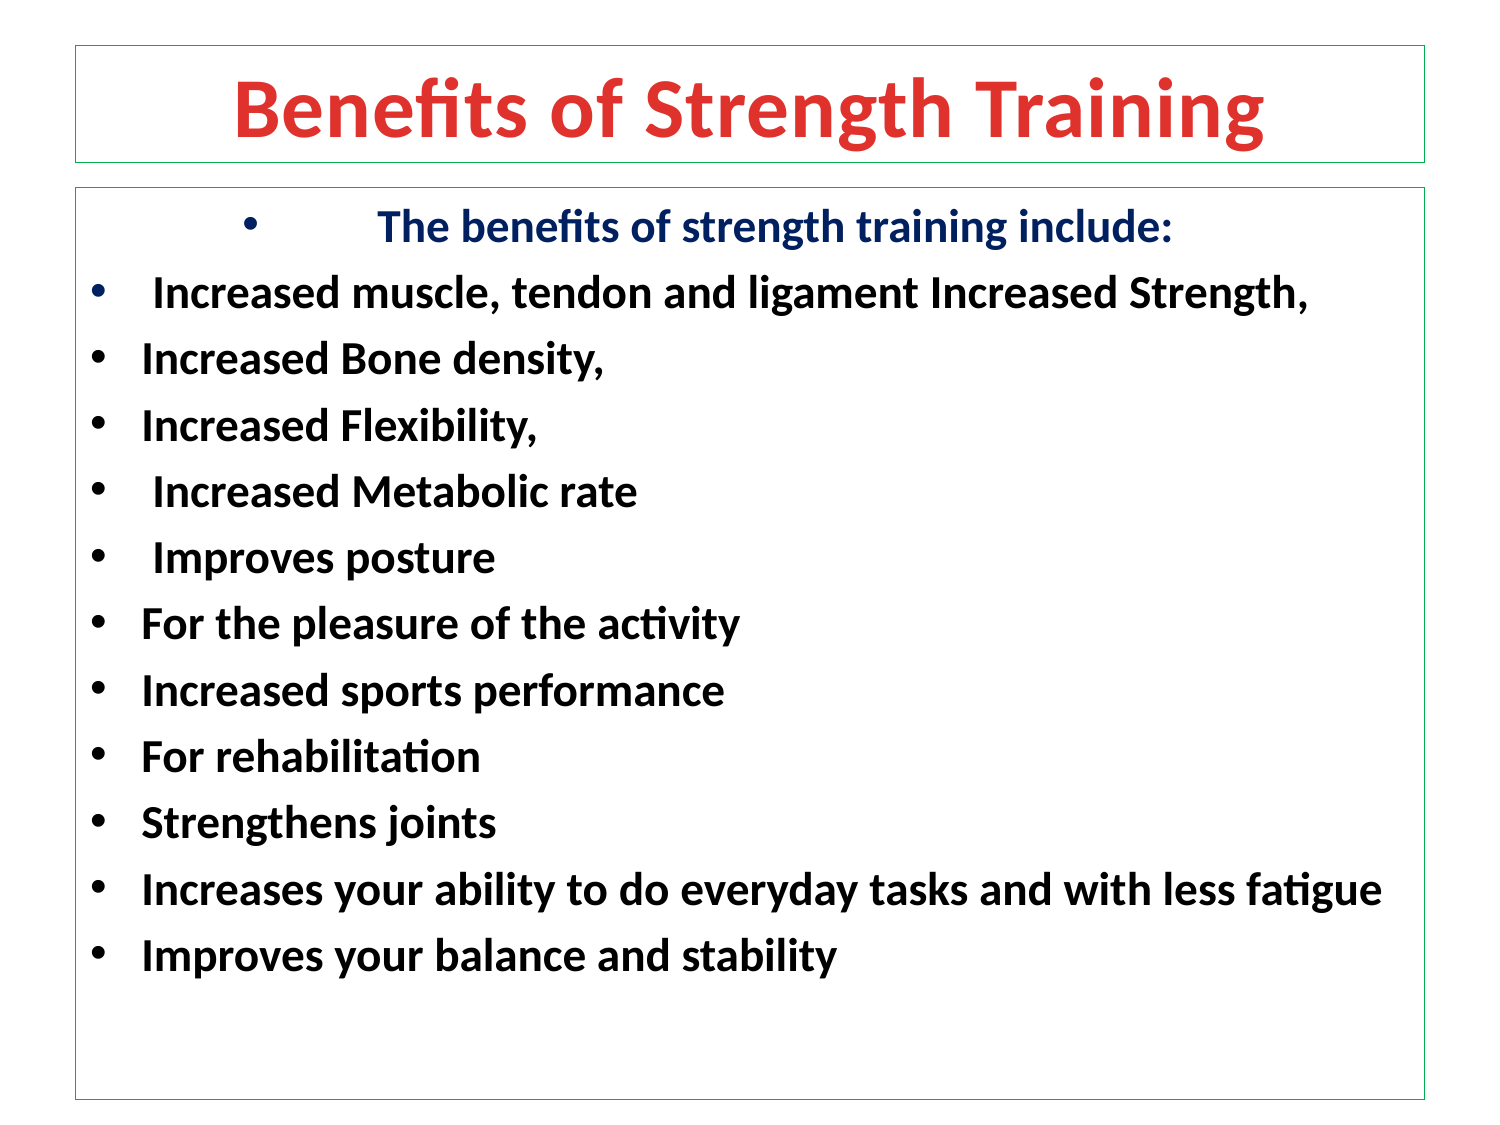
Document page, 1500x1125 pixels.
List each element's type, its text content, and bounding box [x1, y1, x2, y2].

list The benefits of strength training include: Increased muscle, tendon and ligament Increased Strength, Increased Bone density, Increased Flexibility, Increased Metabolic rate Improves posture For the pleasure of the activity Increased sports performance For rehabilitation Strengthens joints Increases your ability to do everyday tasks and with less fatigue Improves your balance and stability [75, 187, 1425, 1100]
title Benefits of Strength Training [75, 45, 1425, 163]
